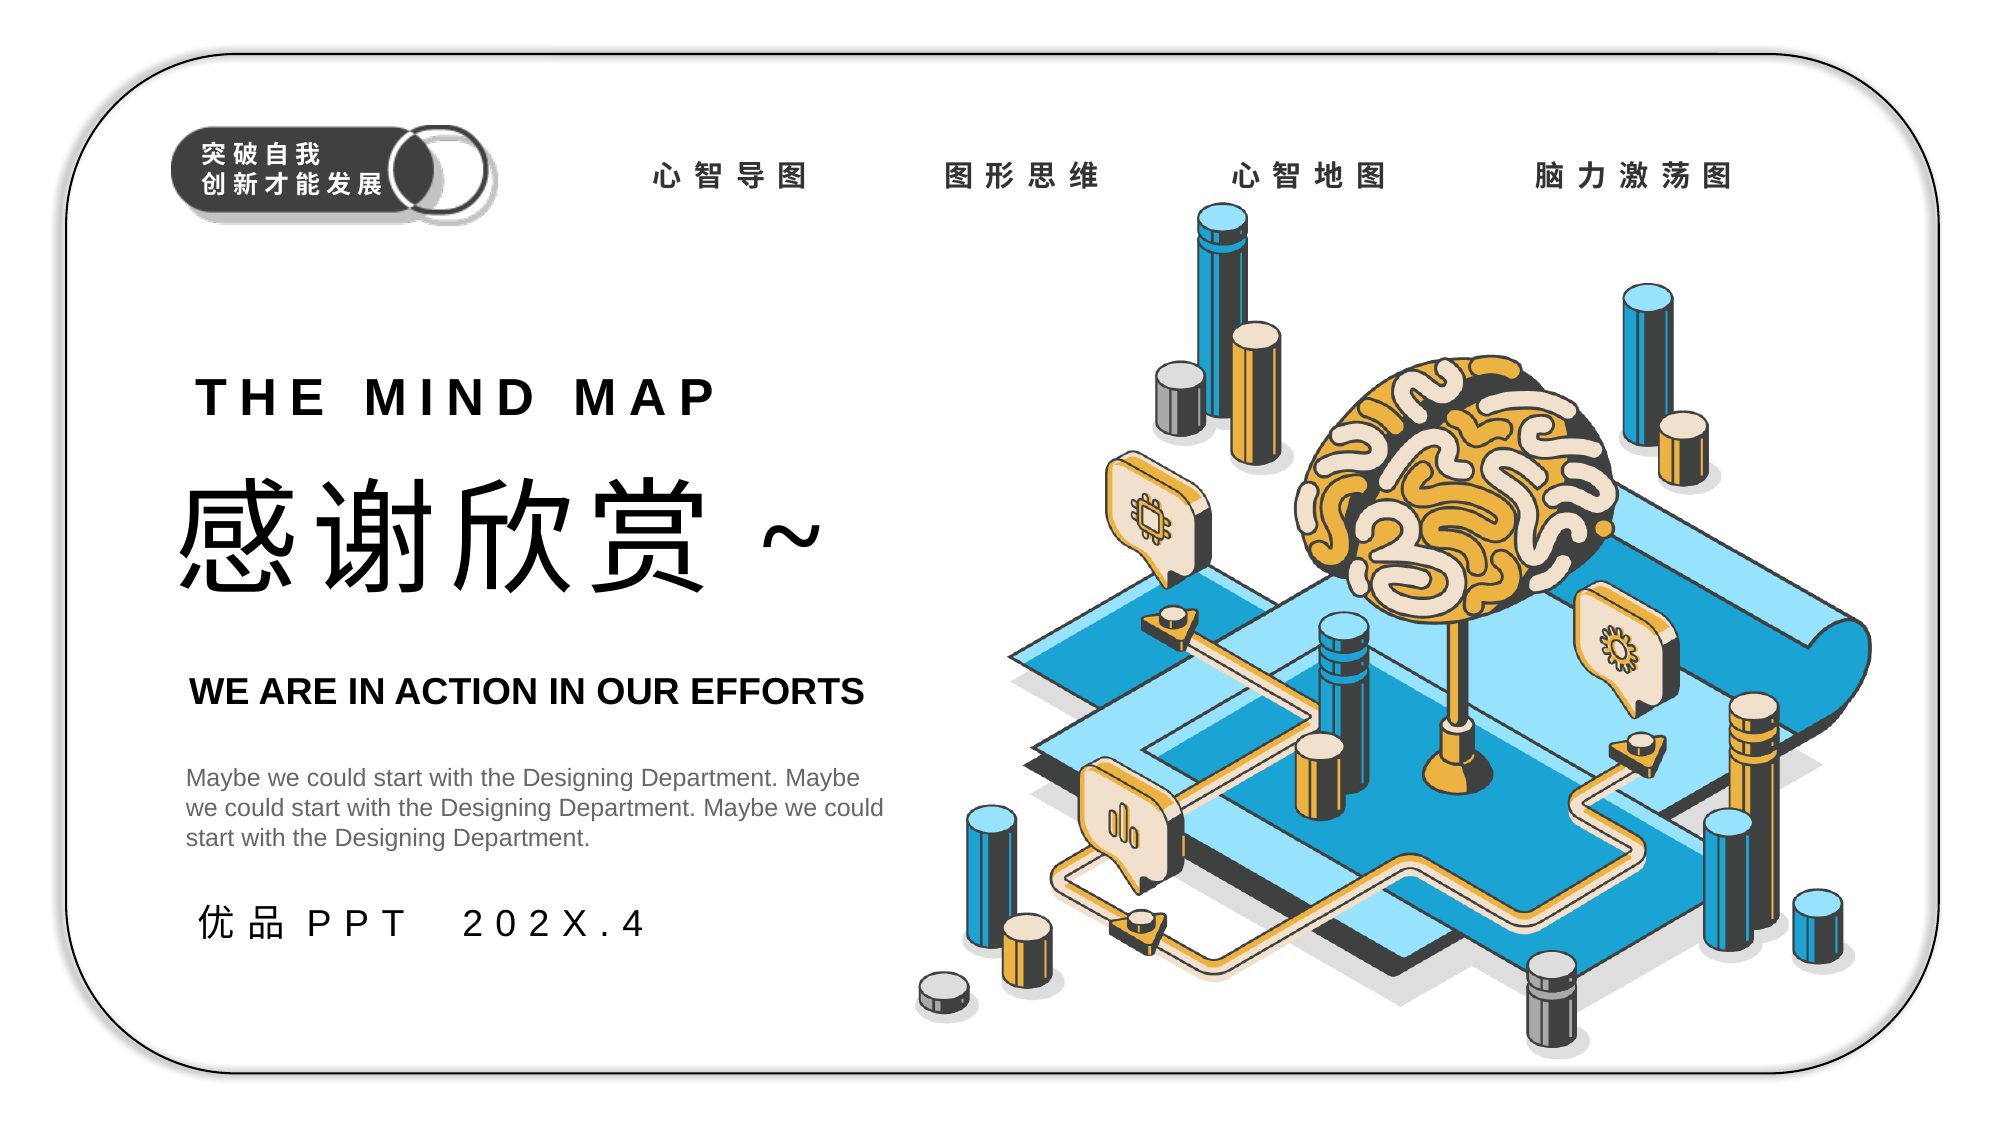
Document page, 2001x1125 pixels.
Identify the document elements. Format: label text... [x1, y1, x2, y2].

picture [883, 151, 1925, 1125]
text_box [171, 125, 498, 226]
text_box 优品PPT 202X.4 [182, 891, 678, 952]
text_box Maybe we could start with the Designing Department. Maybe we could start with the Designing Department. Maybe we could start with the Designing Department. [171, 754, 883, 919]
text_box [65, 52, 1924, 1075]
text_box [1925, 154, 1940, 973]
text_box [630, 149, 1755, 201]
text_box WE ARE IN ACTION IN OUR EFFORTS [174, 659, 881, 720]
text_box 感谢欣赏~ [159, 451, 845, 617]
text_box THE MIND MAP [180, 355, 730, 433]
